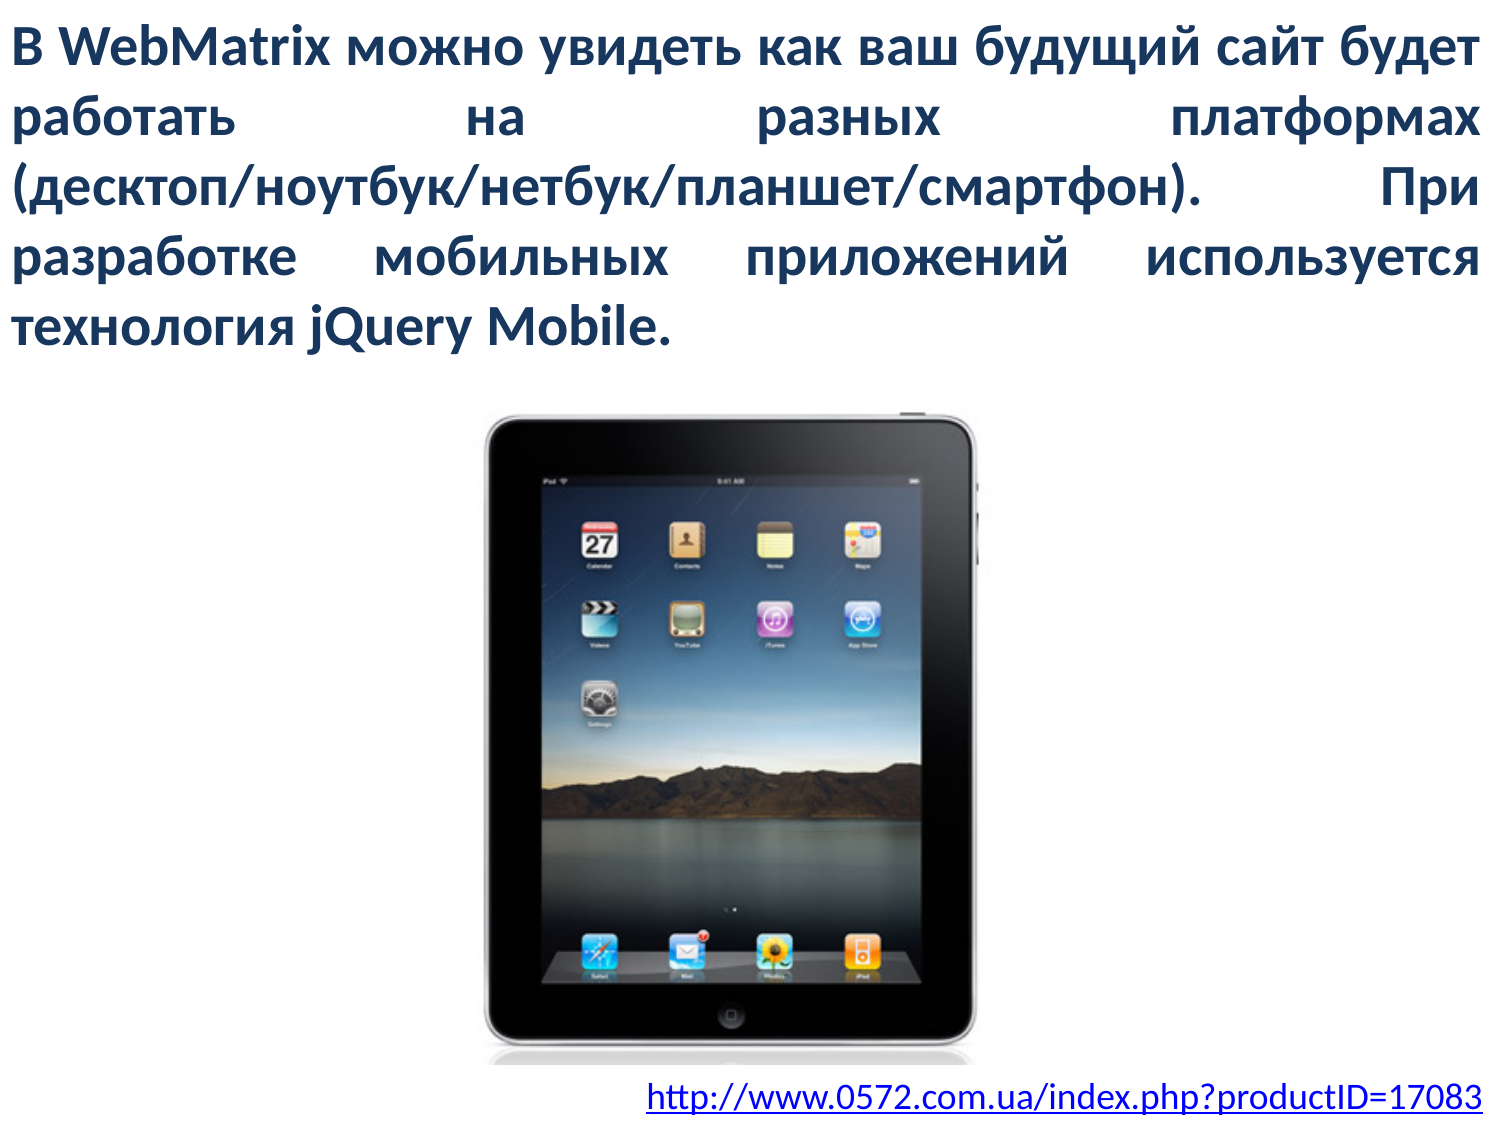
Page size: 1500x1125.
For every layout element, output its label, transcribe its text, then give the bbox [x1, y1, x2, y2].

text_box http://www.0572.com.ua/index.php?productID=17083 [0, 1064, 1498, 1125]
text_box В WebMatrix можно увидеть как ваш будущий сайт будет работать на разных платформах (десктоп/ноутбук/нетбук/планшет/смартфон). При разработке мобильных приложений используется технология jQuery Mobile. [0, 0, 1497, 365]
picture [449, 394, 1013, 1065]
